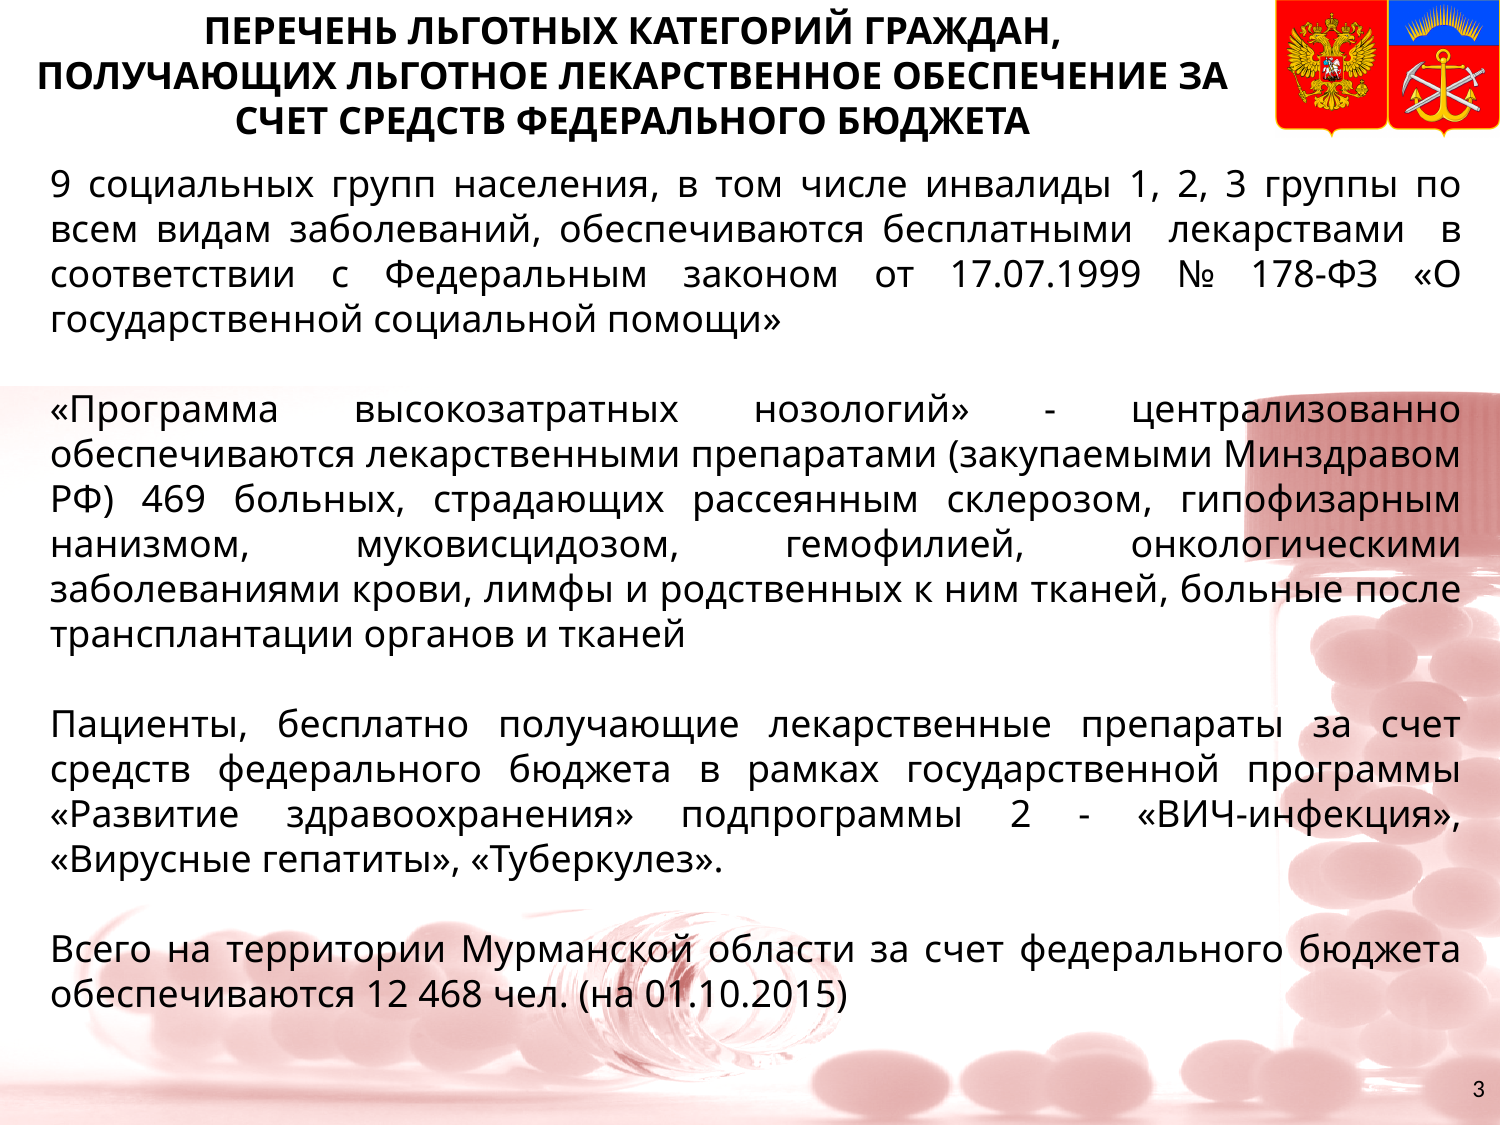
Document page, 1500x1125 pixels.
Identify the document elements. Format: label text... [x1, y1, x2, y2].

text_box ПЕРЕЧЕНЬ ЛЬГОТНЫХ КАТЕГОРИЙ ГРАЖДАН, ПОЛУЧАЮЩИХ ЛЬГОТНОЕ ЛЕКАРСТВЕННОЕ ОБЕСПЕЧЕНИЕ ЗА СЧЕТ СРЕДСТВ ФЕДЕРАЛЬНОГО БЮДЖЕТА [0, 0, 1266, 150]
text_box 9 социальных групп населения, в том числе инвалиды 1, 2, 3 группы по всем видам заболеваний, обеспечиваются бесплатными лекарствами в соответствии с Федеральным законом от 17.07.1999 № 178-ФЗ «О государственной социальной помощи» «Программа высокозатратных нозологий» - централизованно обеспечиваются лекарственными препаратами (закупаемыми Минздравом РФ) 469 больных, страдающих рассеянным склерозом, гипофизарным нанизмом, муковисцидозом, гемофилией, онкологическими заболеваниями крови, лимфы и родственных к ним тканей, больные после трансплантации органов и тканей Пациенты, бесплатно получающие лекарственные препараты за счет средств федерального бюджета в рамках государственной программы «Развитие здравоохранения» подпрограммы 2 - «ВИЧ-инфекция», «Вирусные гепатиты», «Туберкулез». Всего на территории Мурманской области за счет федерального бюджета обеспечиваются 12 468 чел. (на 01.10.2015) [35, 152, 1477, 385]
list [0, 386, 1500, 1125]
picture [1274, 0, 1500, 138]
